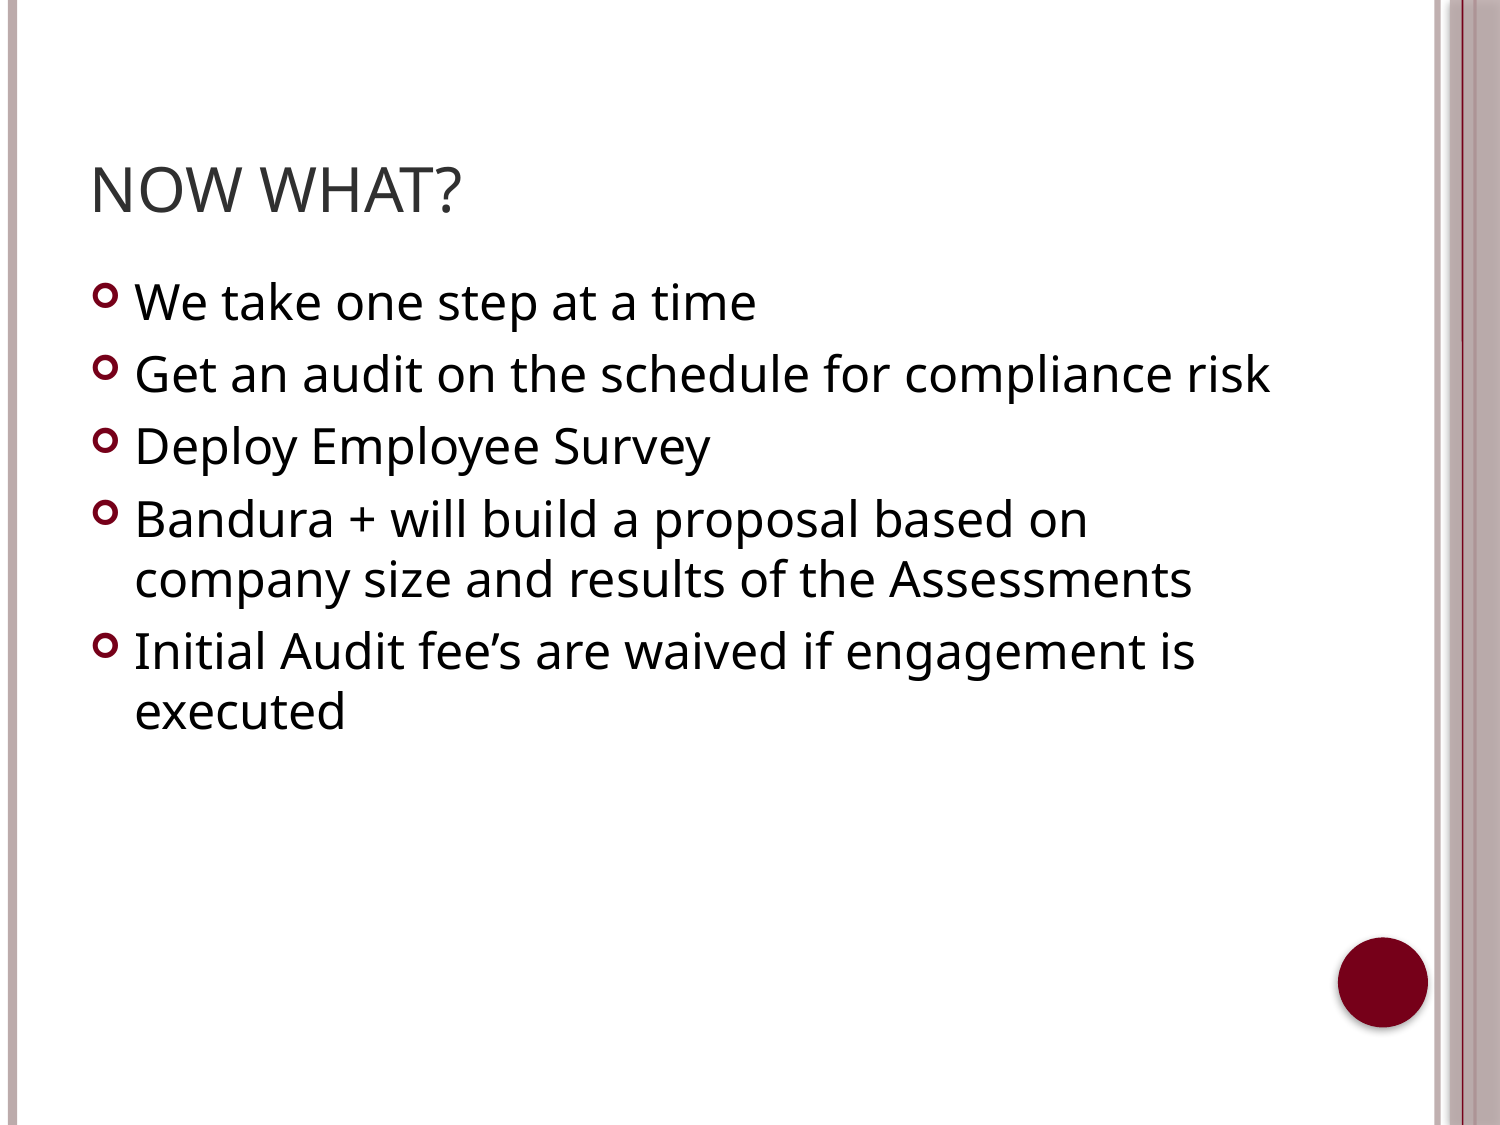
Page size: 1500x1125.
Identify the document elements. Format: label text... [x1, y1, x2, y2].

list We take one step at a time Get an audit on the schedule for compliance risk Deploy Employee Survey Bandura + will build a proposal based on company size and results of the Assessments Initial Audit fee’s are waived if engagement is executed [75, 262, 1300, 1062]
title Now What? [75, 45, 1300, 233]
